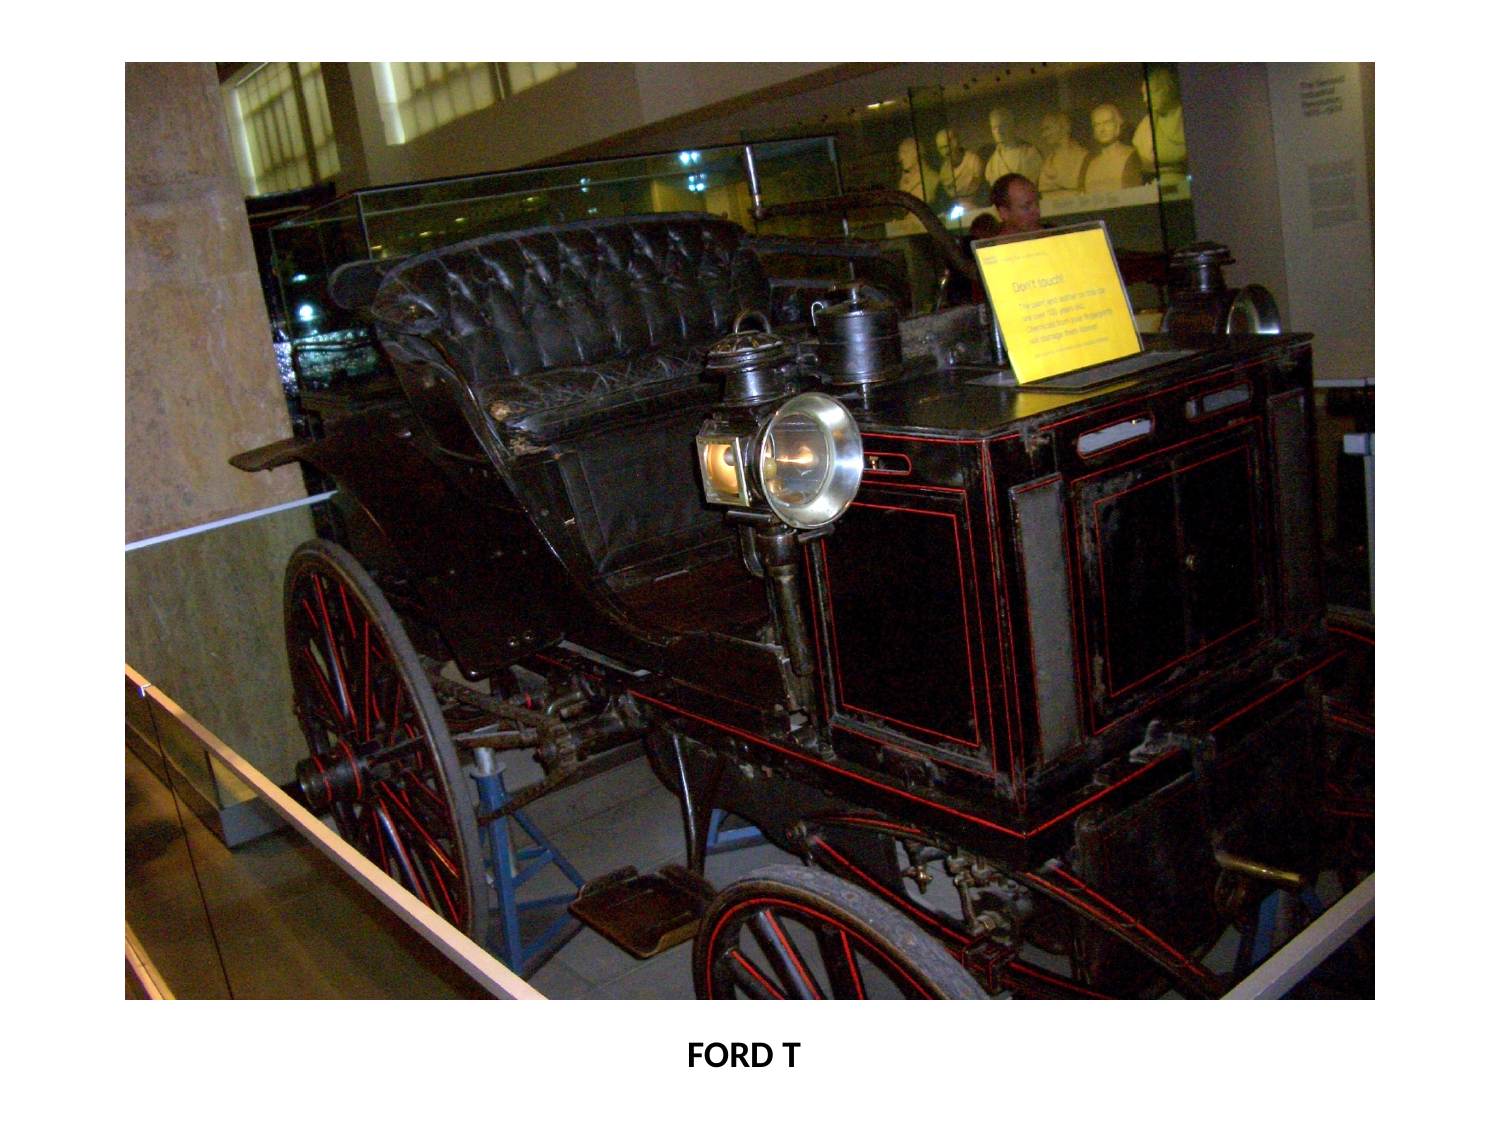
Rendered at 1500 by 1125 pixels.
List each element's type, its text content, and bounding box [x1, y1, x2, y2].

text_box FORD T [159, 1023, 1329, 1083]
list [124, 62, 1376, 1001]
